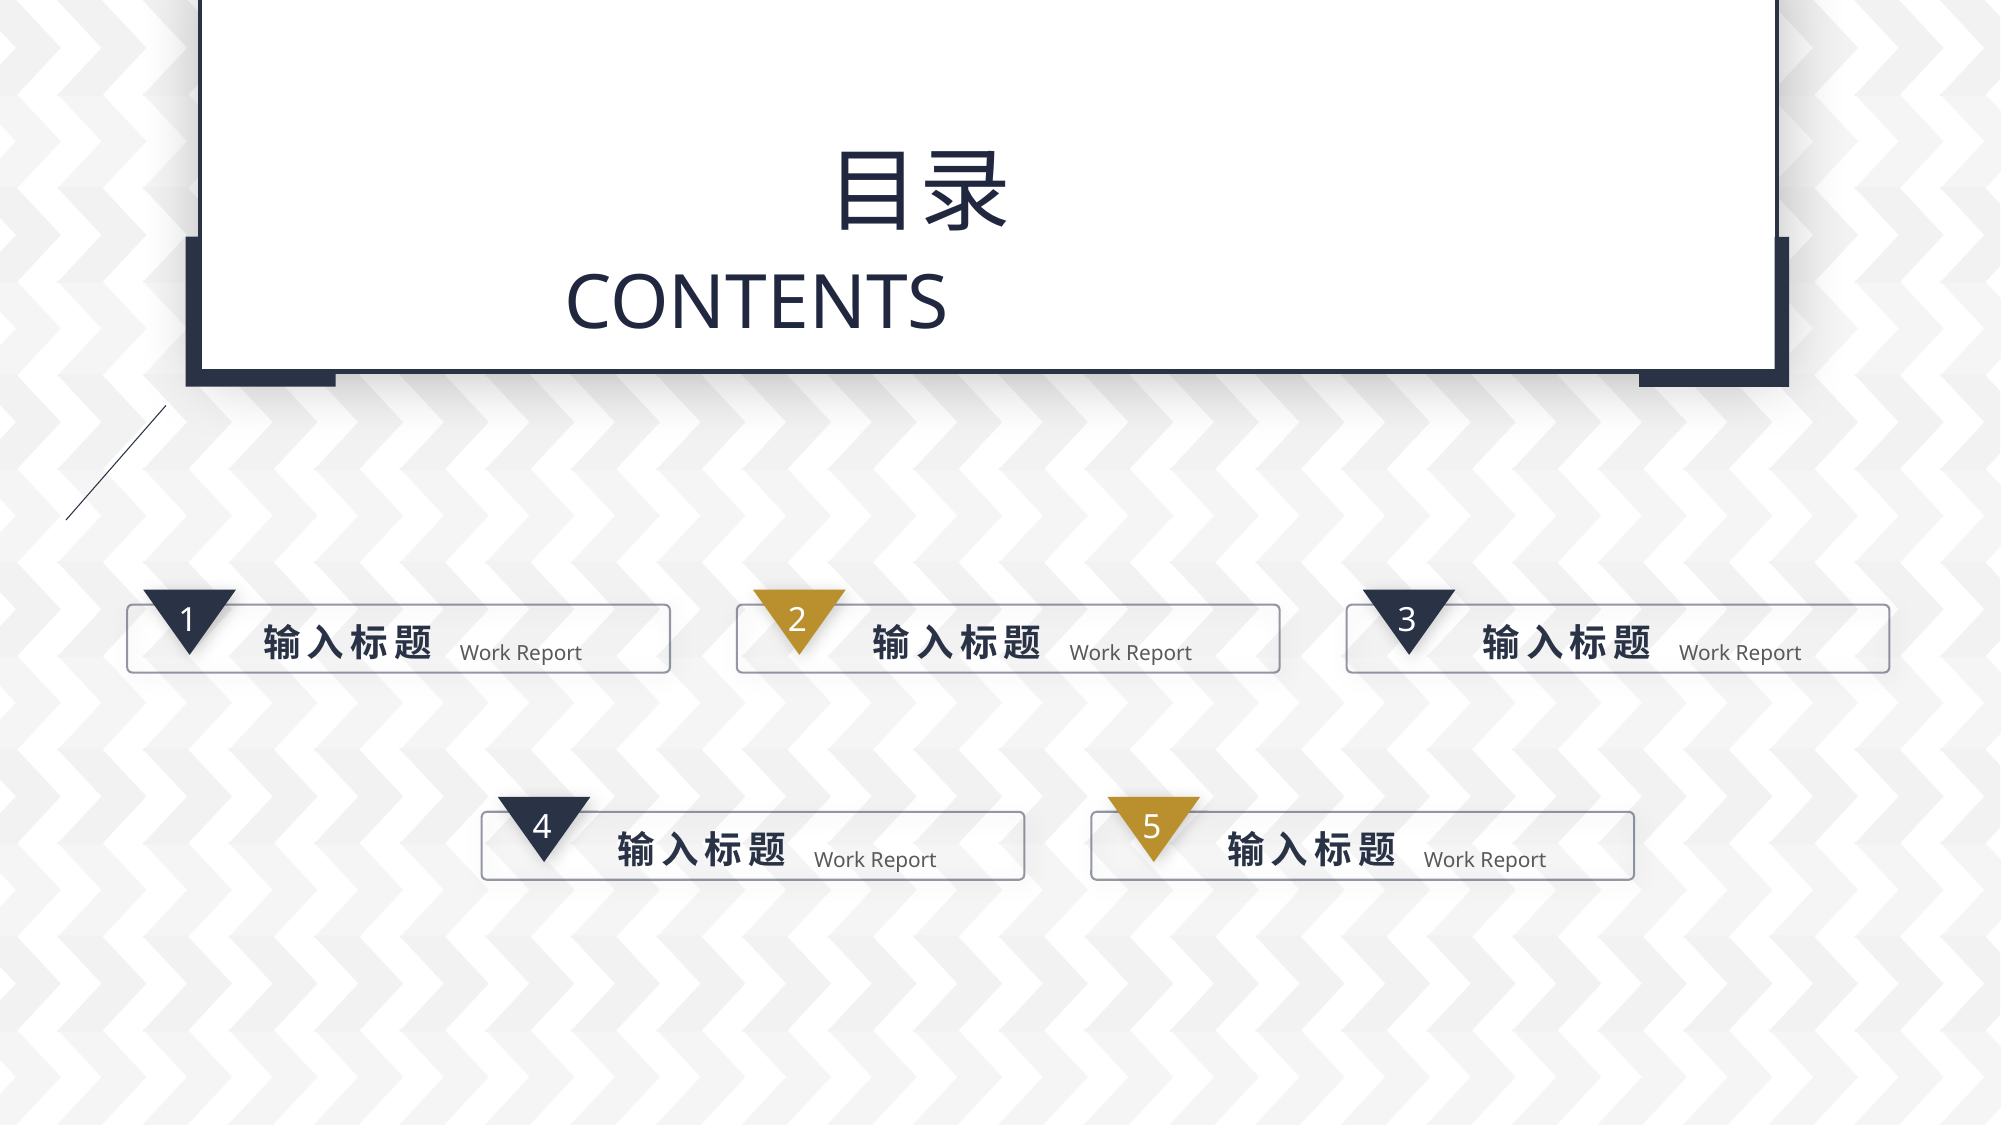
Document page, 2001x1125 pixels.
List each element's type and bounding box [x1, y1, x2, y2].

text_box [65, 0, 1895, 521]
text_box [1091, 796, 1635, 880]
text_box [481, 796, 1025, 880]
text_box [127, 589, 670, 673]
text_box [1346, 589, 1890, 673]
text_box [736, 589, 1280, 673]
